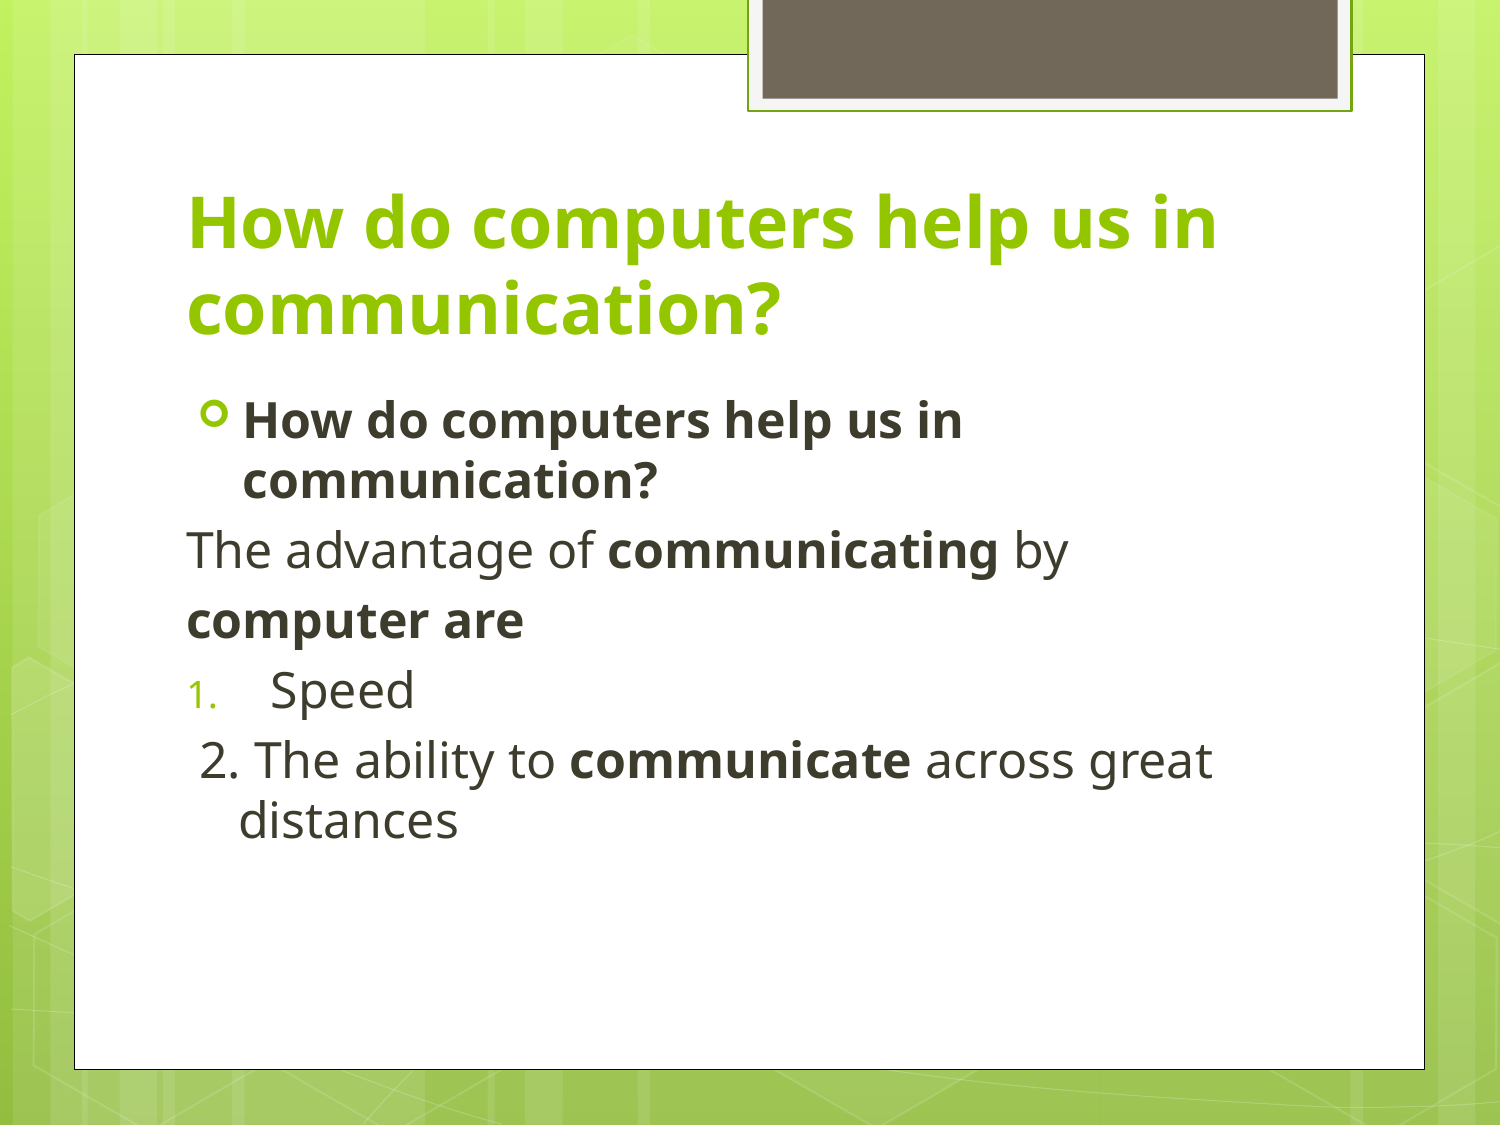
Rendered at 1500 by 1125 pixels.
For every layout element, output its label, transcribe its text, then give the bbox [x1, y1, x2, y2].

title How do computers help us in communication? [171, 168, 1324, 357]
list How do computers help us in communication? The advantage of communicating by computer are Speed 2. The ability to communicate across great distances [171, 381, 1283, 957]
